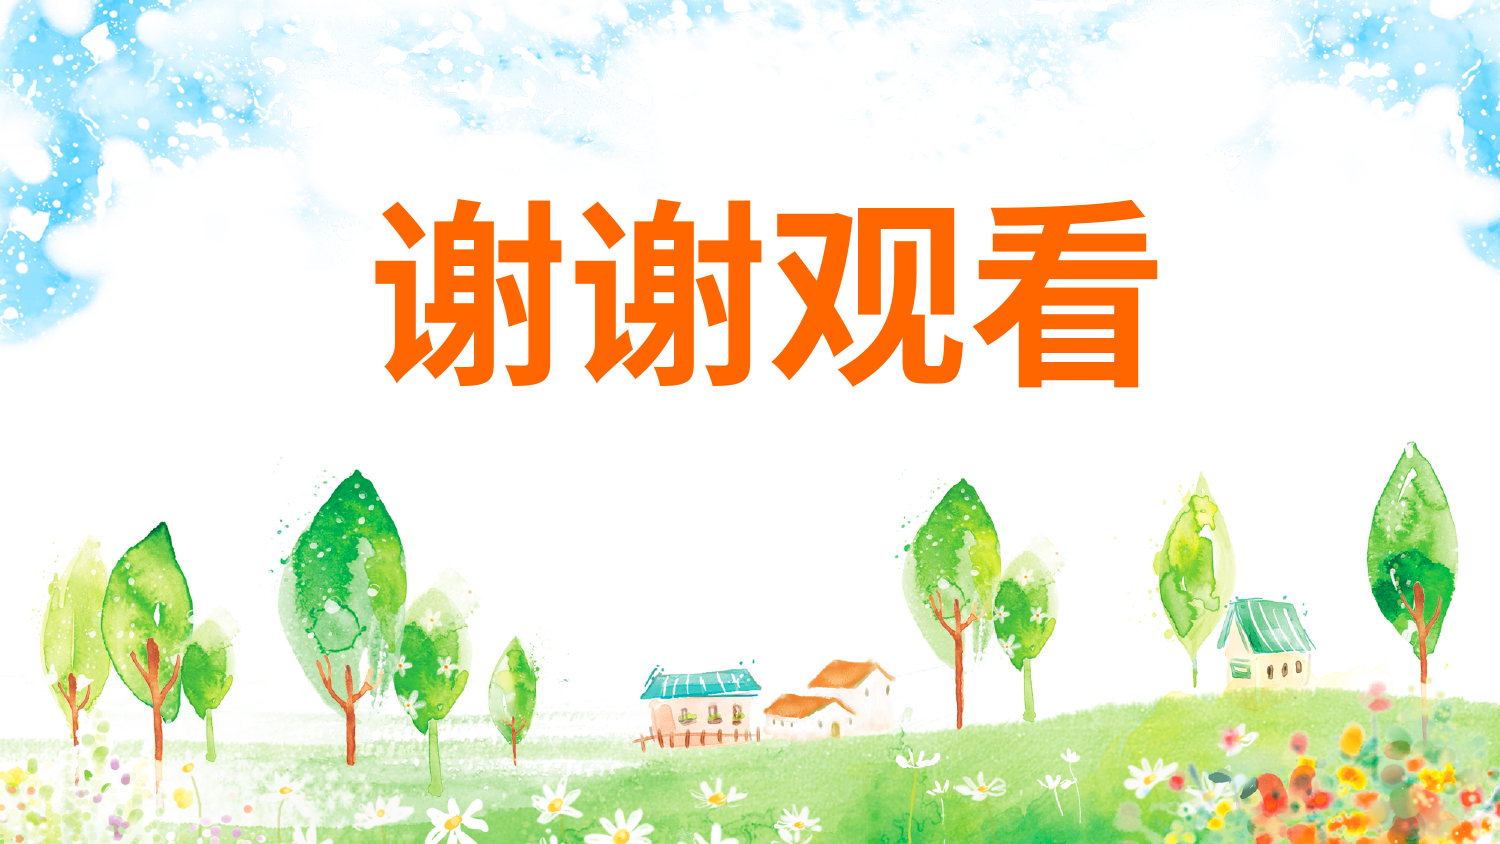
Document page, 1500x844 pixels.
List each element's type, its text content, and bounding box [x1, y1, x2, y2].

picture [0, 0, 1500, 844]
text_box 谢谢观看 [354, 161, 1184, 417]
